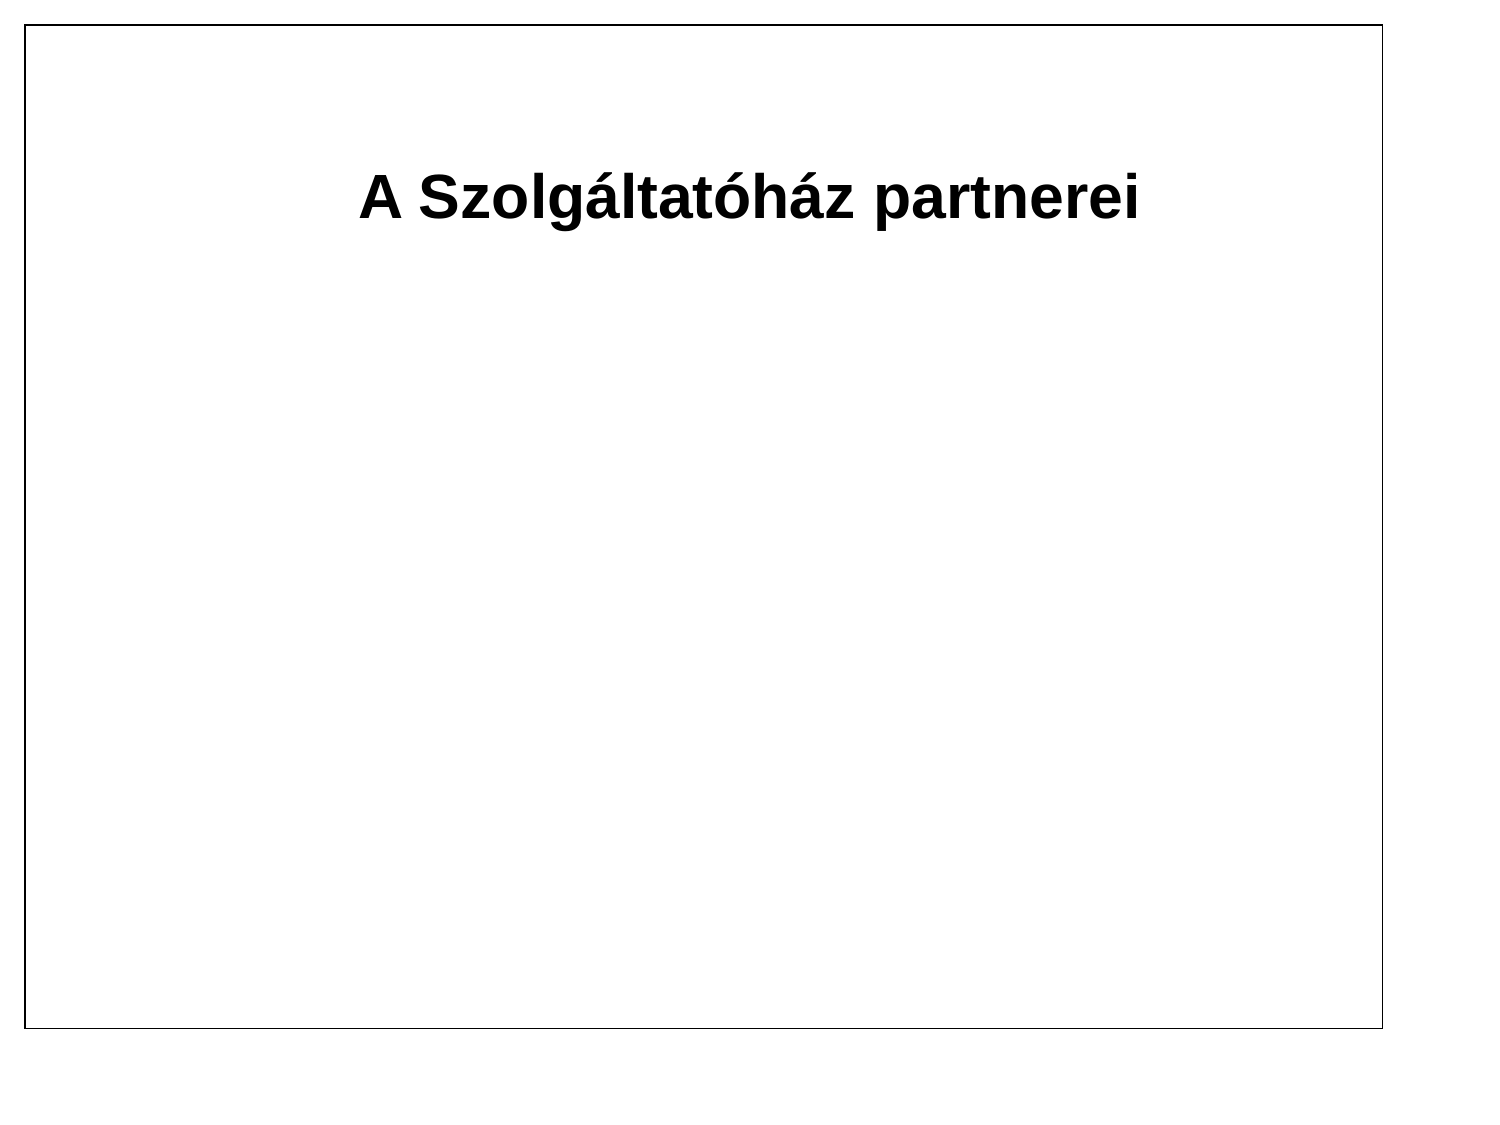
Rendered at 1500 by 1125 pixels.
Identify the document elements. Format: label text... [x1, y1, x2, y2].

title A Szolgáltatóház partnerei [112, 99, 1388, 288]
